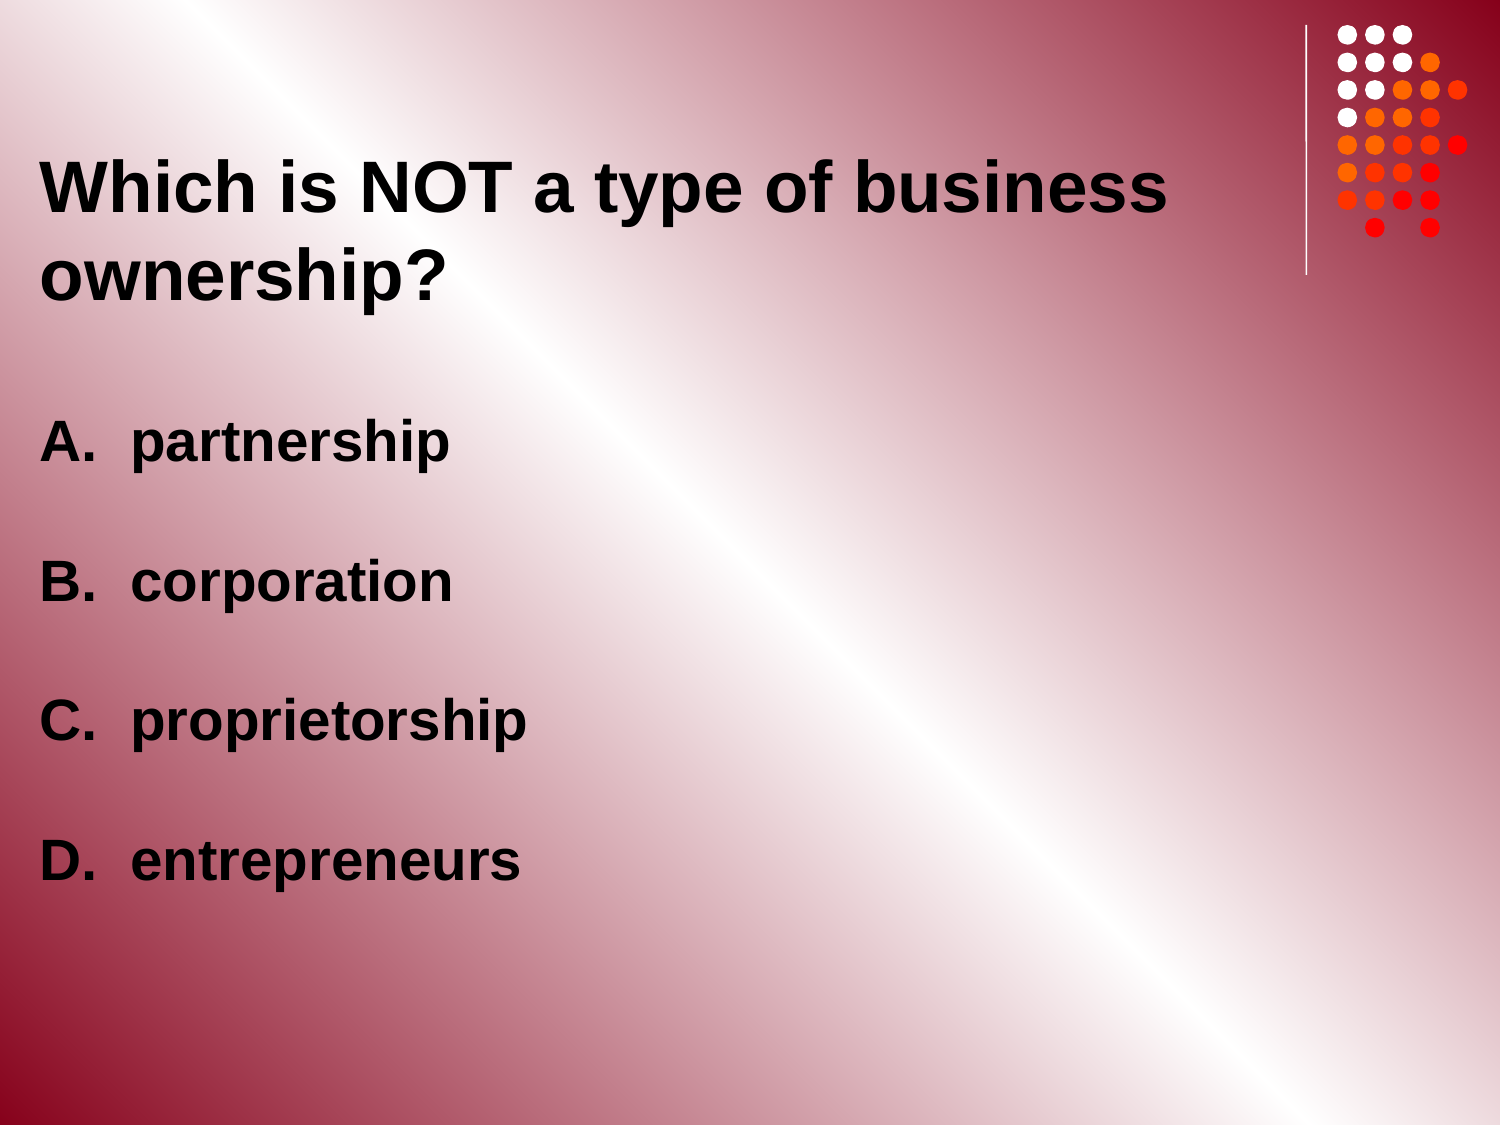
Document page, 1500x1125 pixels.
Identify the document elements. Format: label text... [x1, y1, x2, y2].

text_box Which is NOT a type of business ownership? A. partnership B. corporation C. proprietorship D. entrepreneurs [24, 862, 1400, 1075]
